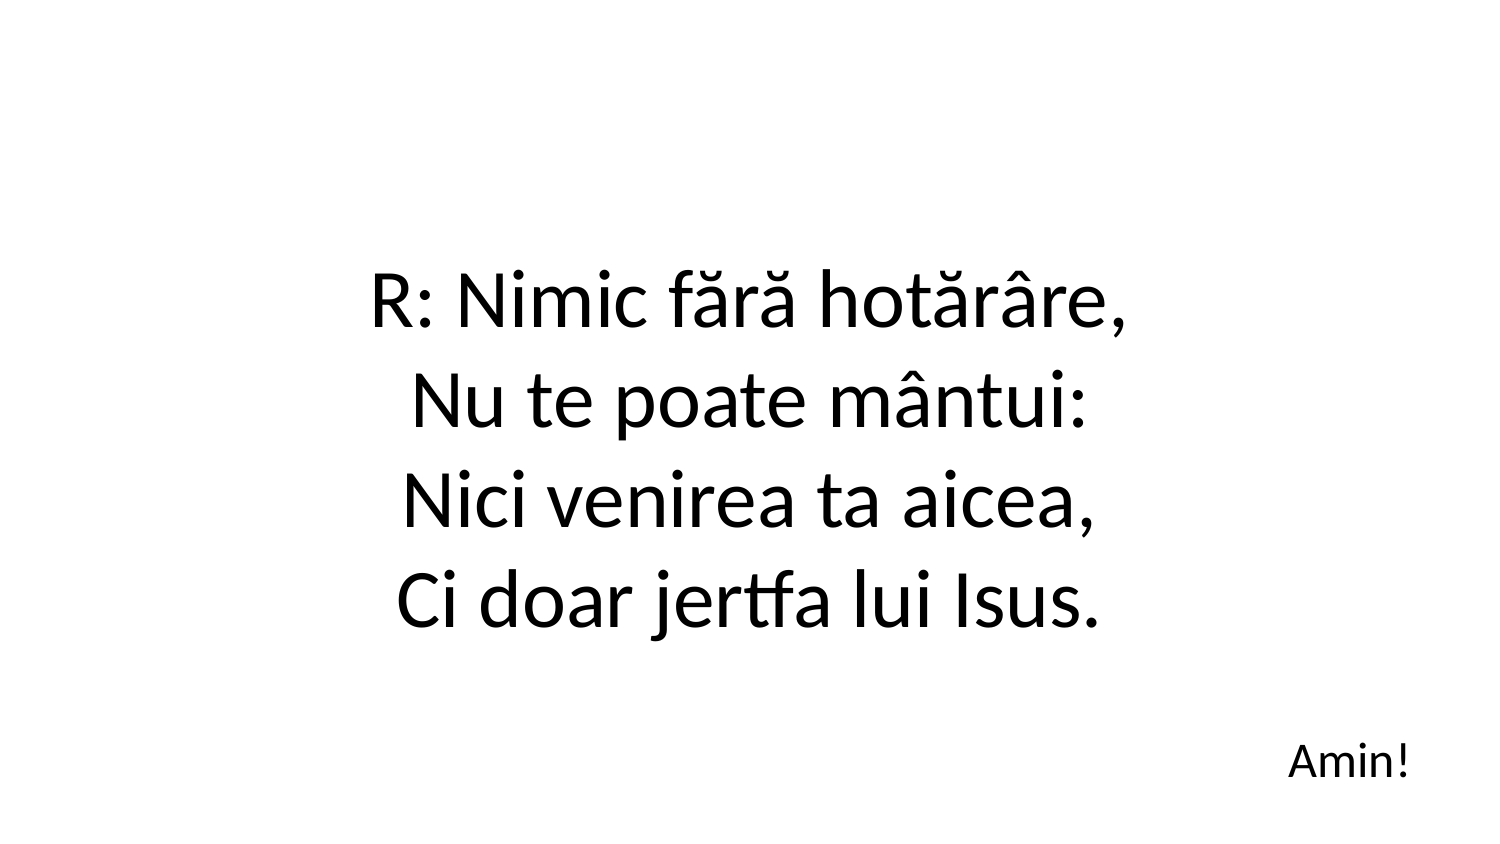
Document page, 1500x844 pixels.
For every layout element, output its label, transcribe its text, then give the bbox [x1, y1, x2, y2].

text_box R: Nimic fără hotărâre, Nu te poate mântui: Nici venirea ta aicea, Ci doar jertfa lui Isus. [354, 192, 1145, 652]
text_box Amin! [1273, 674, 1427, 795]
